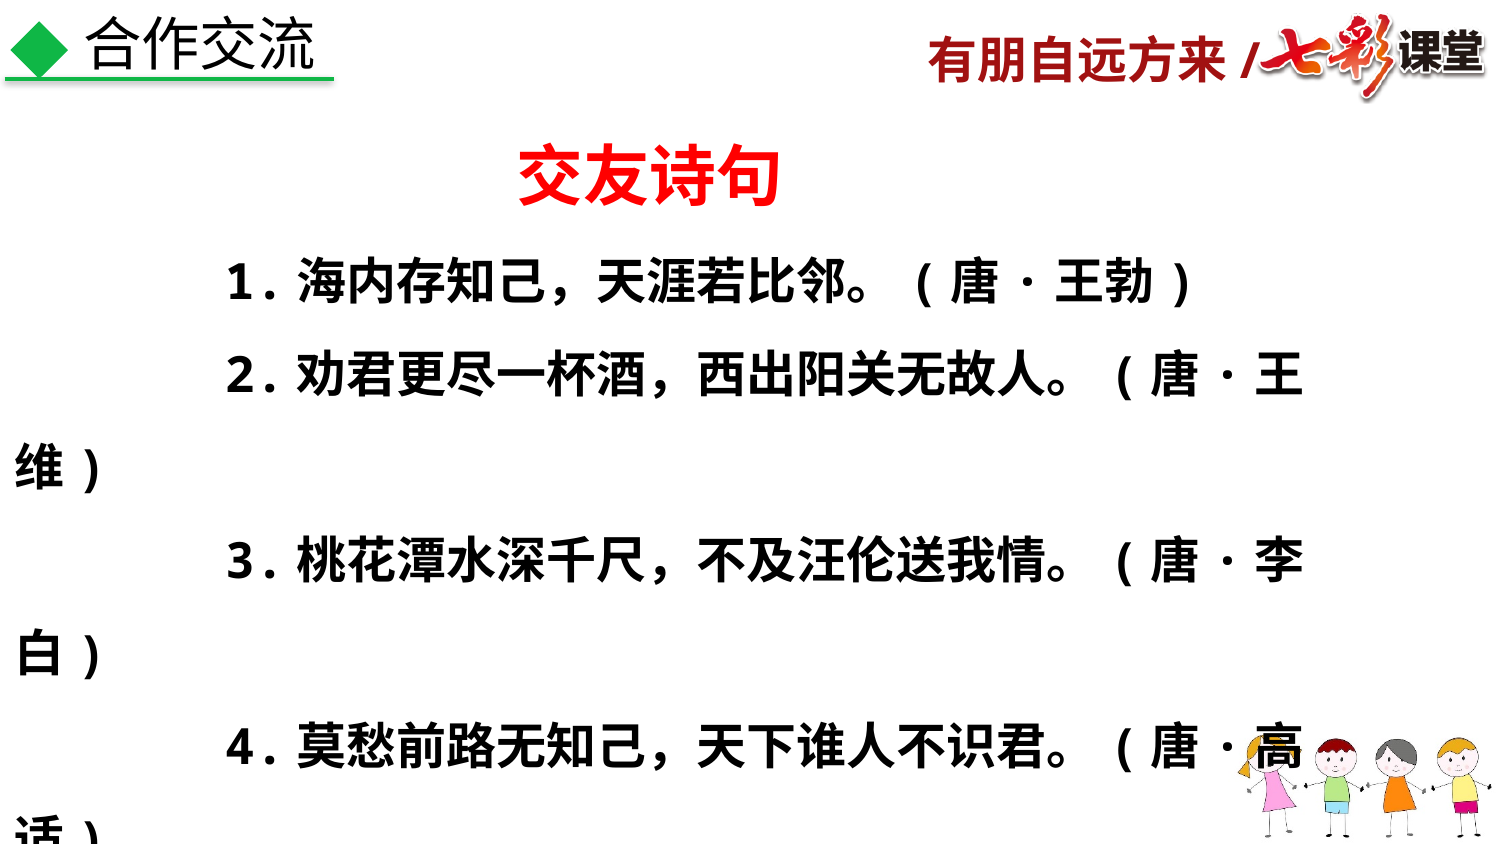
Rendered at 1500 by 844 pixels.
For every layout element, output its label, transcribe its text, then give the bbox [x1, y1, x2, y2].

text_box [4, 0, 334, 85]
picture [1254, 8, 1491, 104]
text_box 交友诗句 [501, 126, 939, 222]
text_box 1.海内存知己，天涯若比邻。(唐·王勃) 2.劝君更尽一杯酒，西出阳关无故人。(唐·王维) 3.桃花潭水深千尺，不及汪伦送我情。(唐·李白) 4.莫愁前路无知己，天下谁人不识君。(唐·高适) 5.人生所贵在知己，四海相逢骨肉亲。(唐·李贺) 6.平生知心者，屈指能几人？(唐·白居易) [0, 209, 1359, 844]
picture [1359, 683, 1500, 844]
